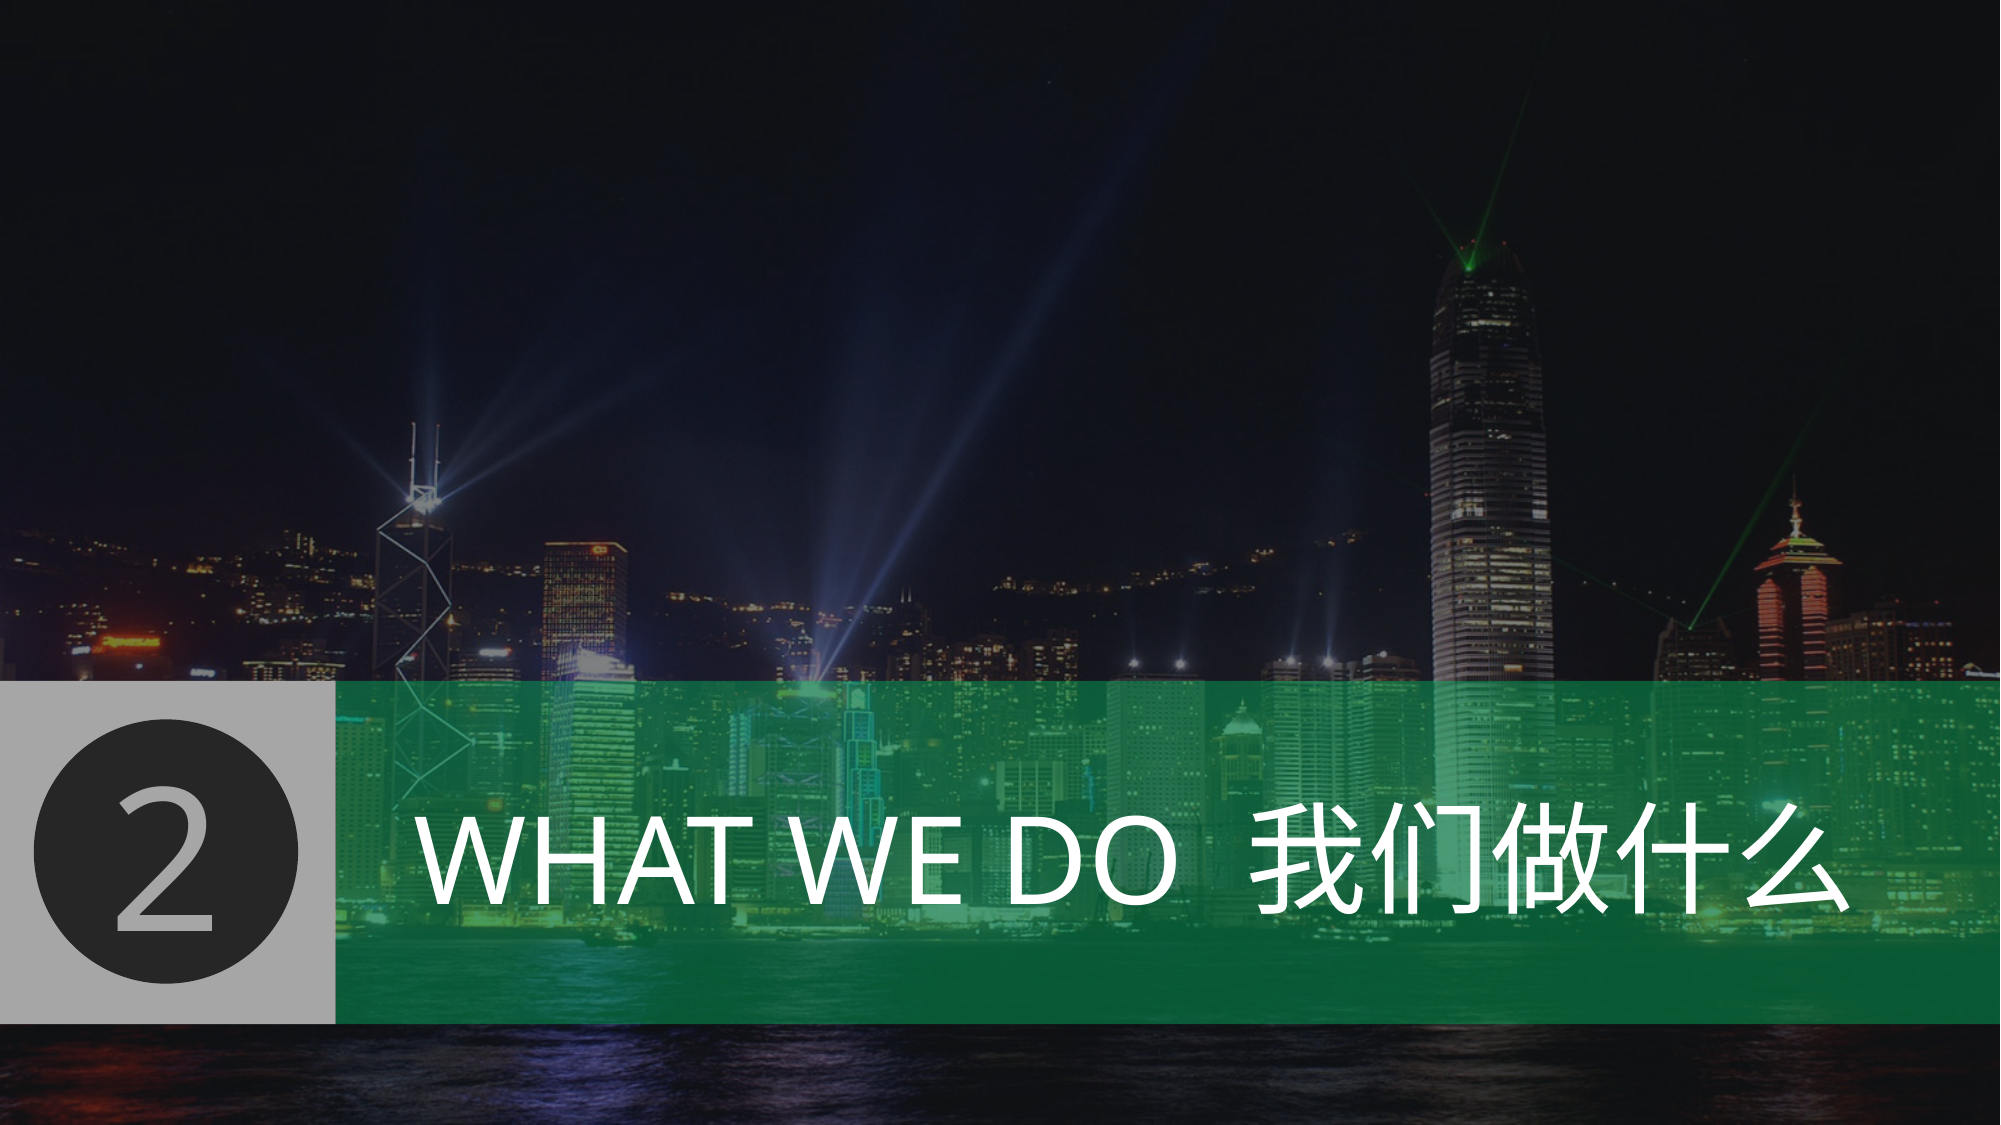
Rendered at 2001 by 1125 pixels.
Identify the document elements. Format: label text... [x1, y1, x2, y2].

text_box 2 [33, 718, 299, 985]
text_box [0, 680, 335, 1025]
text_box [335, 680, 2000, 1025]
text_box WHAT WE DO 我们做什么 [398, 775, 1953, 937]
